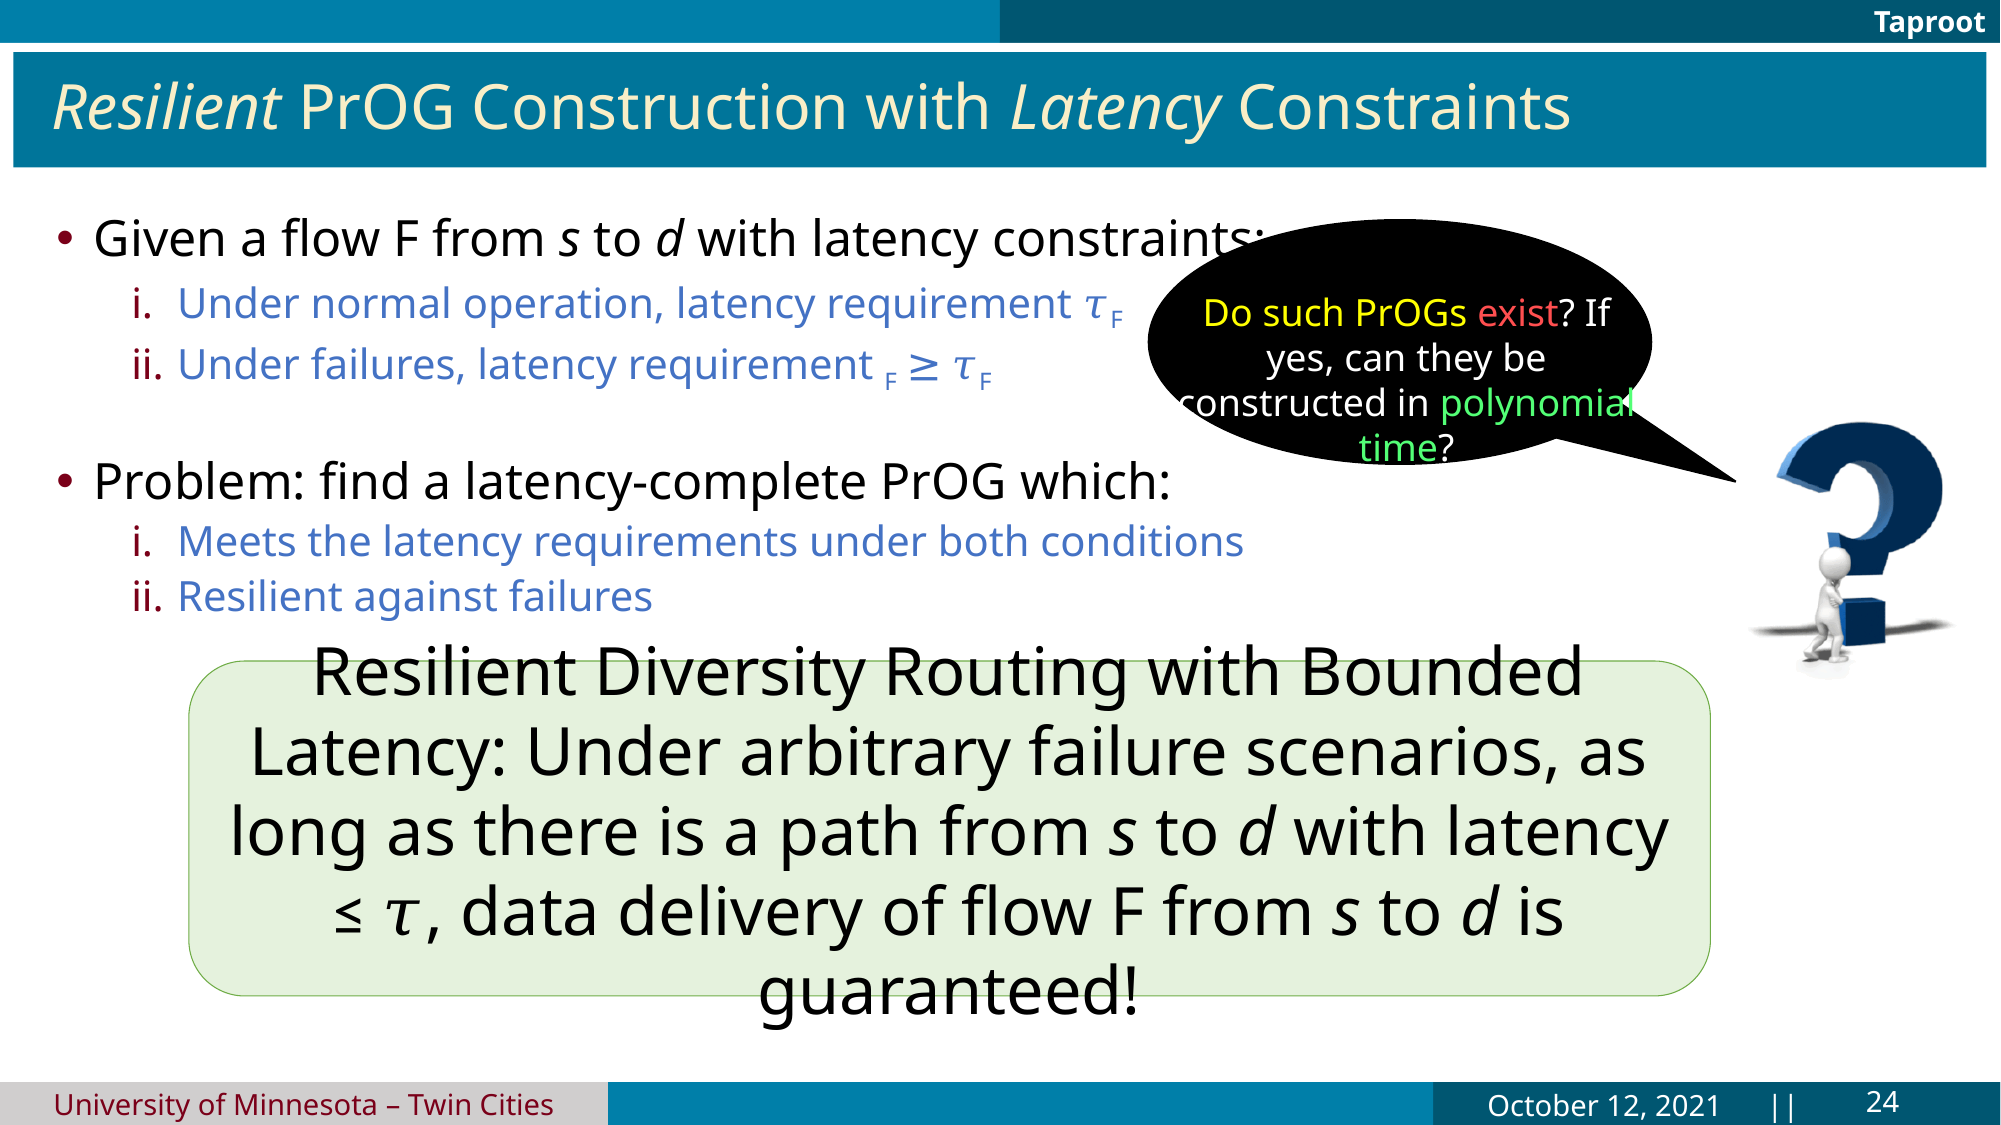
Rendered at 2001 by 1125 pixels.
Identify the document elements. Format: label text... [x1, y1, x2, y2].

picture [1748, 414, 1964, 684]
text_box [1148, 220, 1652, 464]
title Resilient PrOG Construction with Latency Constraints [13, 52, 1987, 168]
text_box Resilient Diversity Routing with Bounded Latency: Under arbitrary failure scenarios, as long as there is a path from s to d with latency ≤ 𝜏, data delivery of flow F from s to d is guaranteed! [188, 660, 1711, 997]
